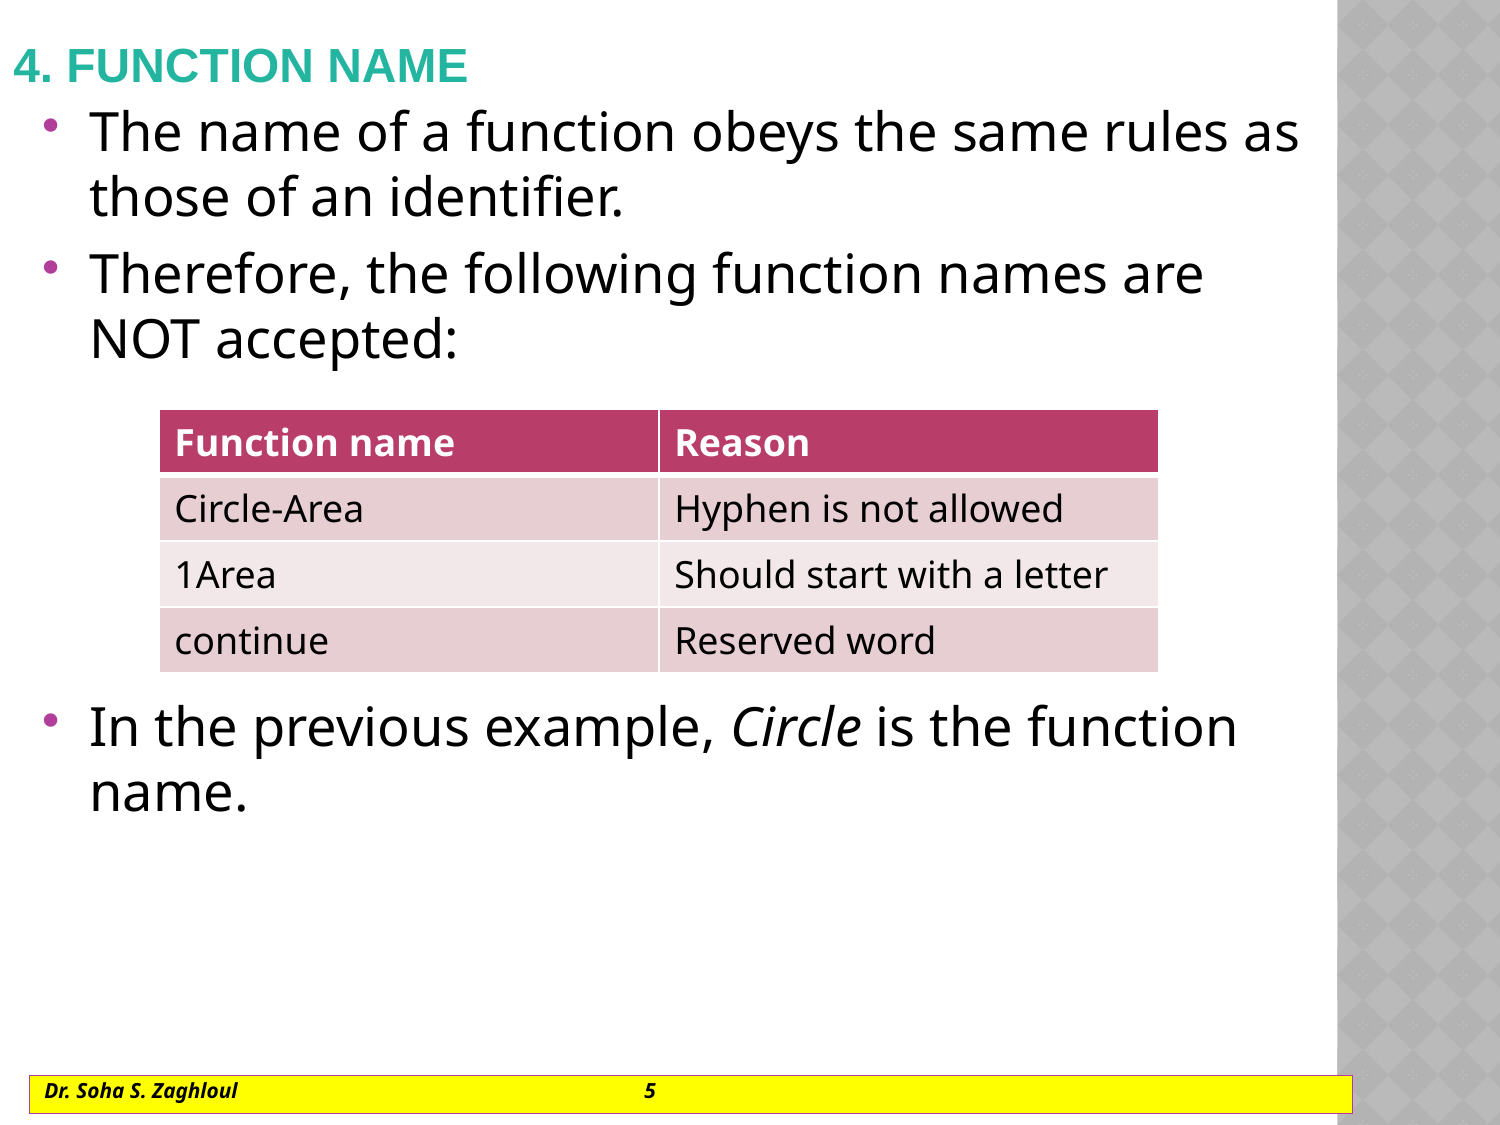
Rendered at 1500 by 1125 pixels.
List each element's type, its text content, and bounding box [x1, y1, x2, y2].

table_cell Should start with a letter [660, 542, 1158, 606]
table_cell continue [160, 608, 658, 672]
table_cell Circle-Area [160, 478, 658, 540]
table_cell Hyphen is not allowed [660, 478, 1158, 540]
list The name of a function obeys the same rules as those of an identifier. Therefore, the following function names are NOT accepted: In the previous example, Circle is the function name. [29, 93, 1341, 1059]
table_cell 1Area [160, 542, 658, 606]
table_cell Reserved word [660, 608, 1158, 672]
table_header Reason [660, 410, 1158, 472]
title 4. Function name [5, 19, 1341, 93]
table_header Function name [160, 410, 658, 472]
text_box Dr. Soha S. Zaghloul 5 [29, 1075, 1353, 1114]
